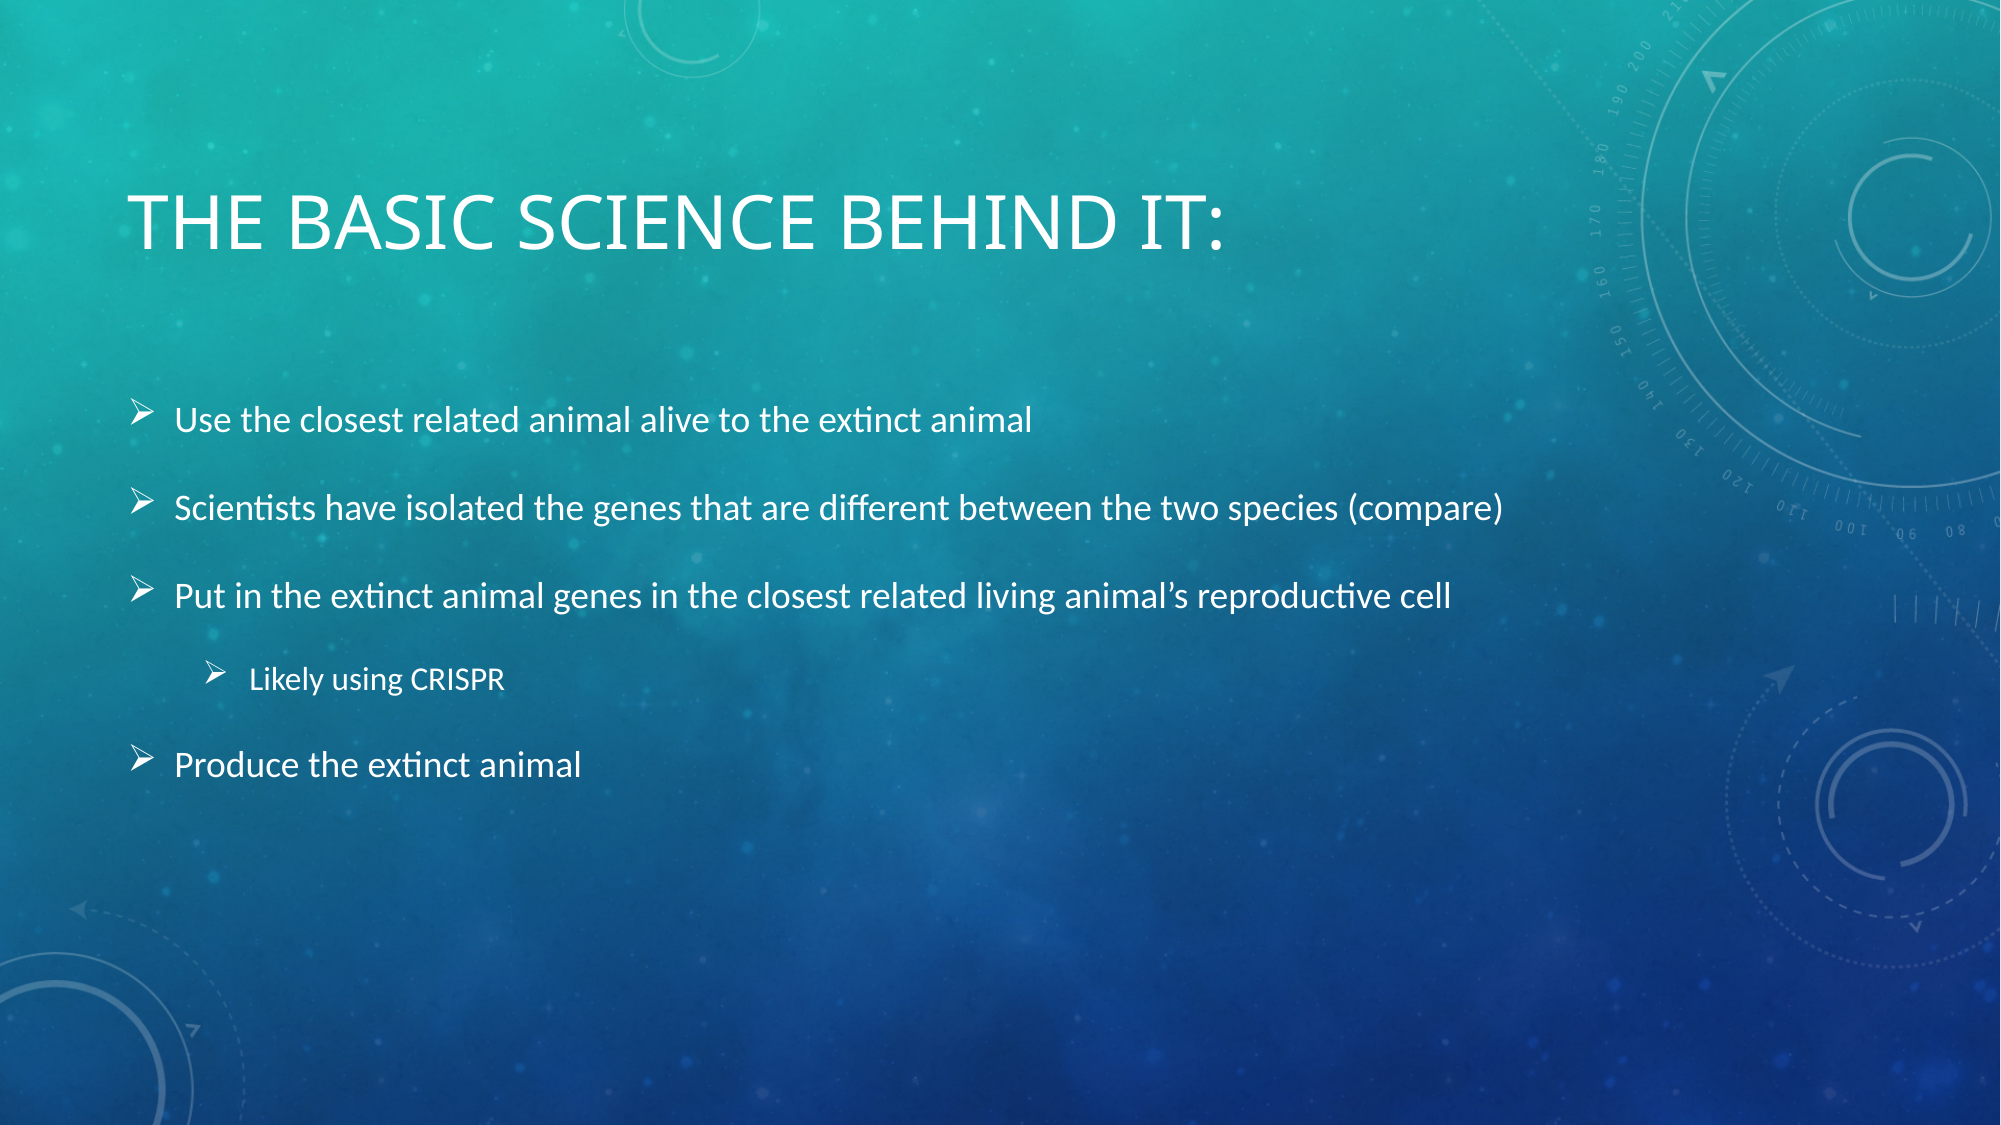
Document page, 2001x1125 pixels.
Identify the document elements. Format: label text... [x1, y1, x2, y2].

list Use the closest related animal alive to the extinct animal Scientists have isolated the genes that are different between the two species (compare) Put in the extinct animal genes in the closest related living animal’s reproductive cell Likely using CRISPR Produce the extinct animal [112, 295, 1775, 950]
picture [0, 0, 2001, 1125]
title The Basic Science Behind it: [112, 99, 1775, 295]
